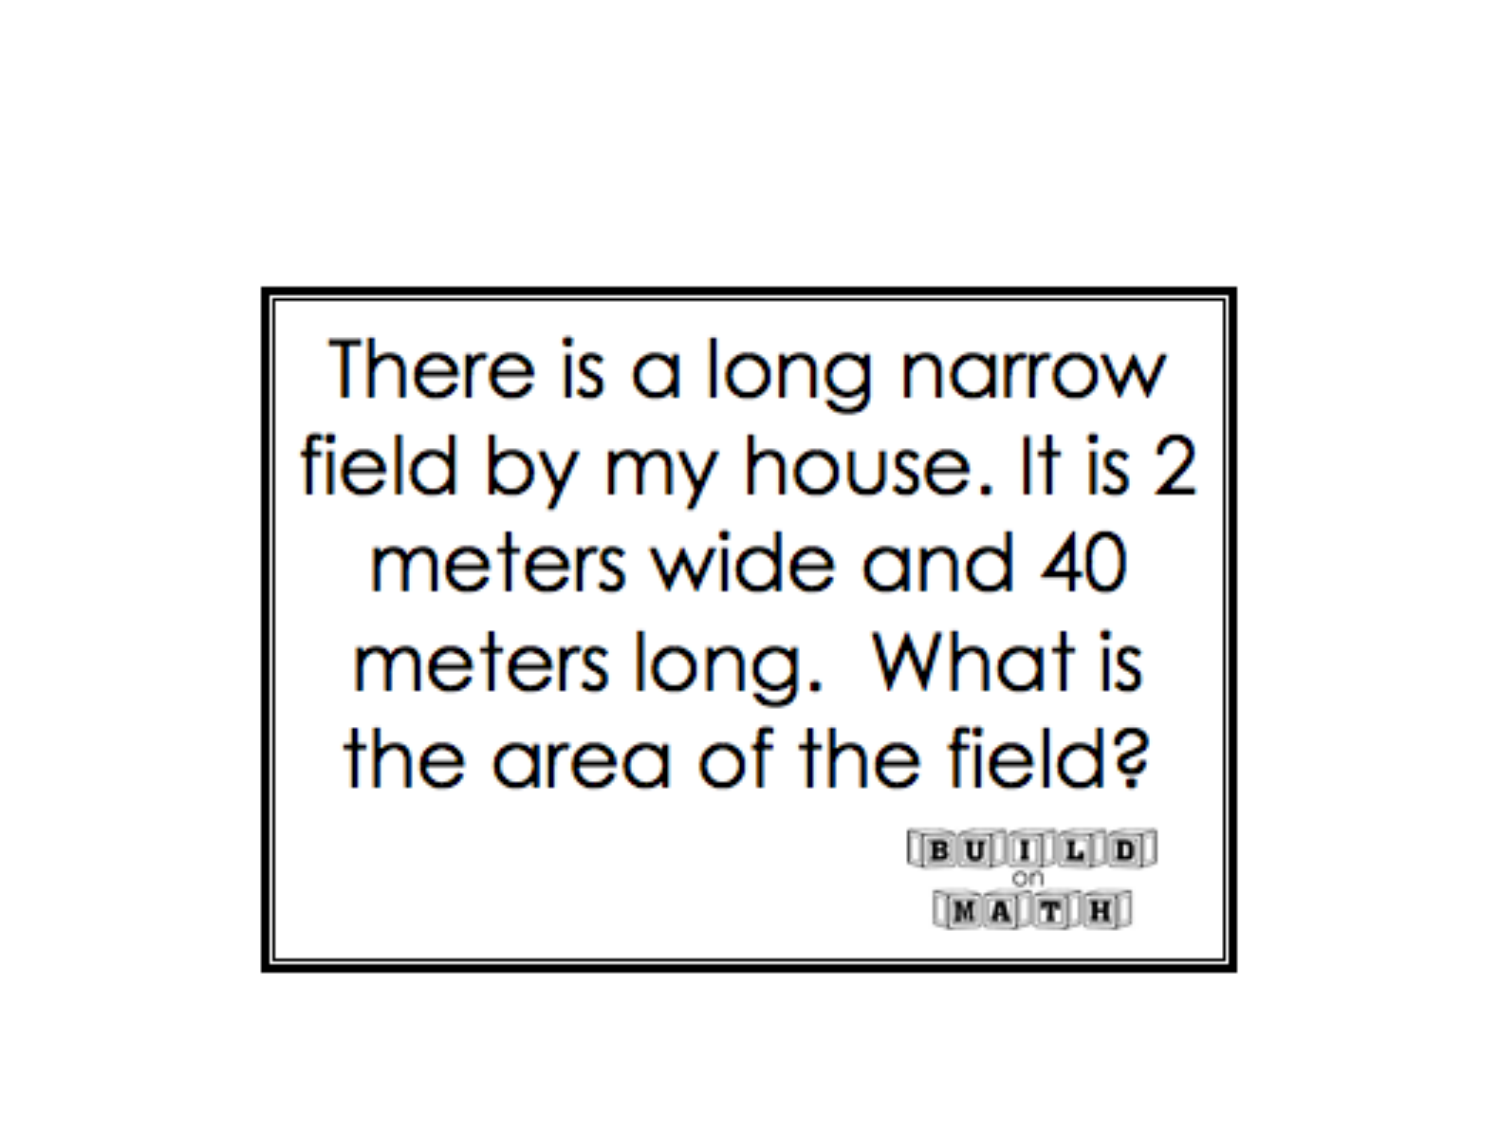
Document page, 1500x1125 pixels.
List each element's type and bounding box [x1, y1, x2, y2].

list [74, 262, 1426, 1006]
